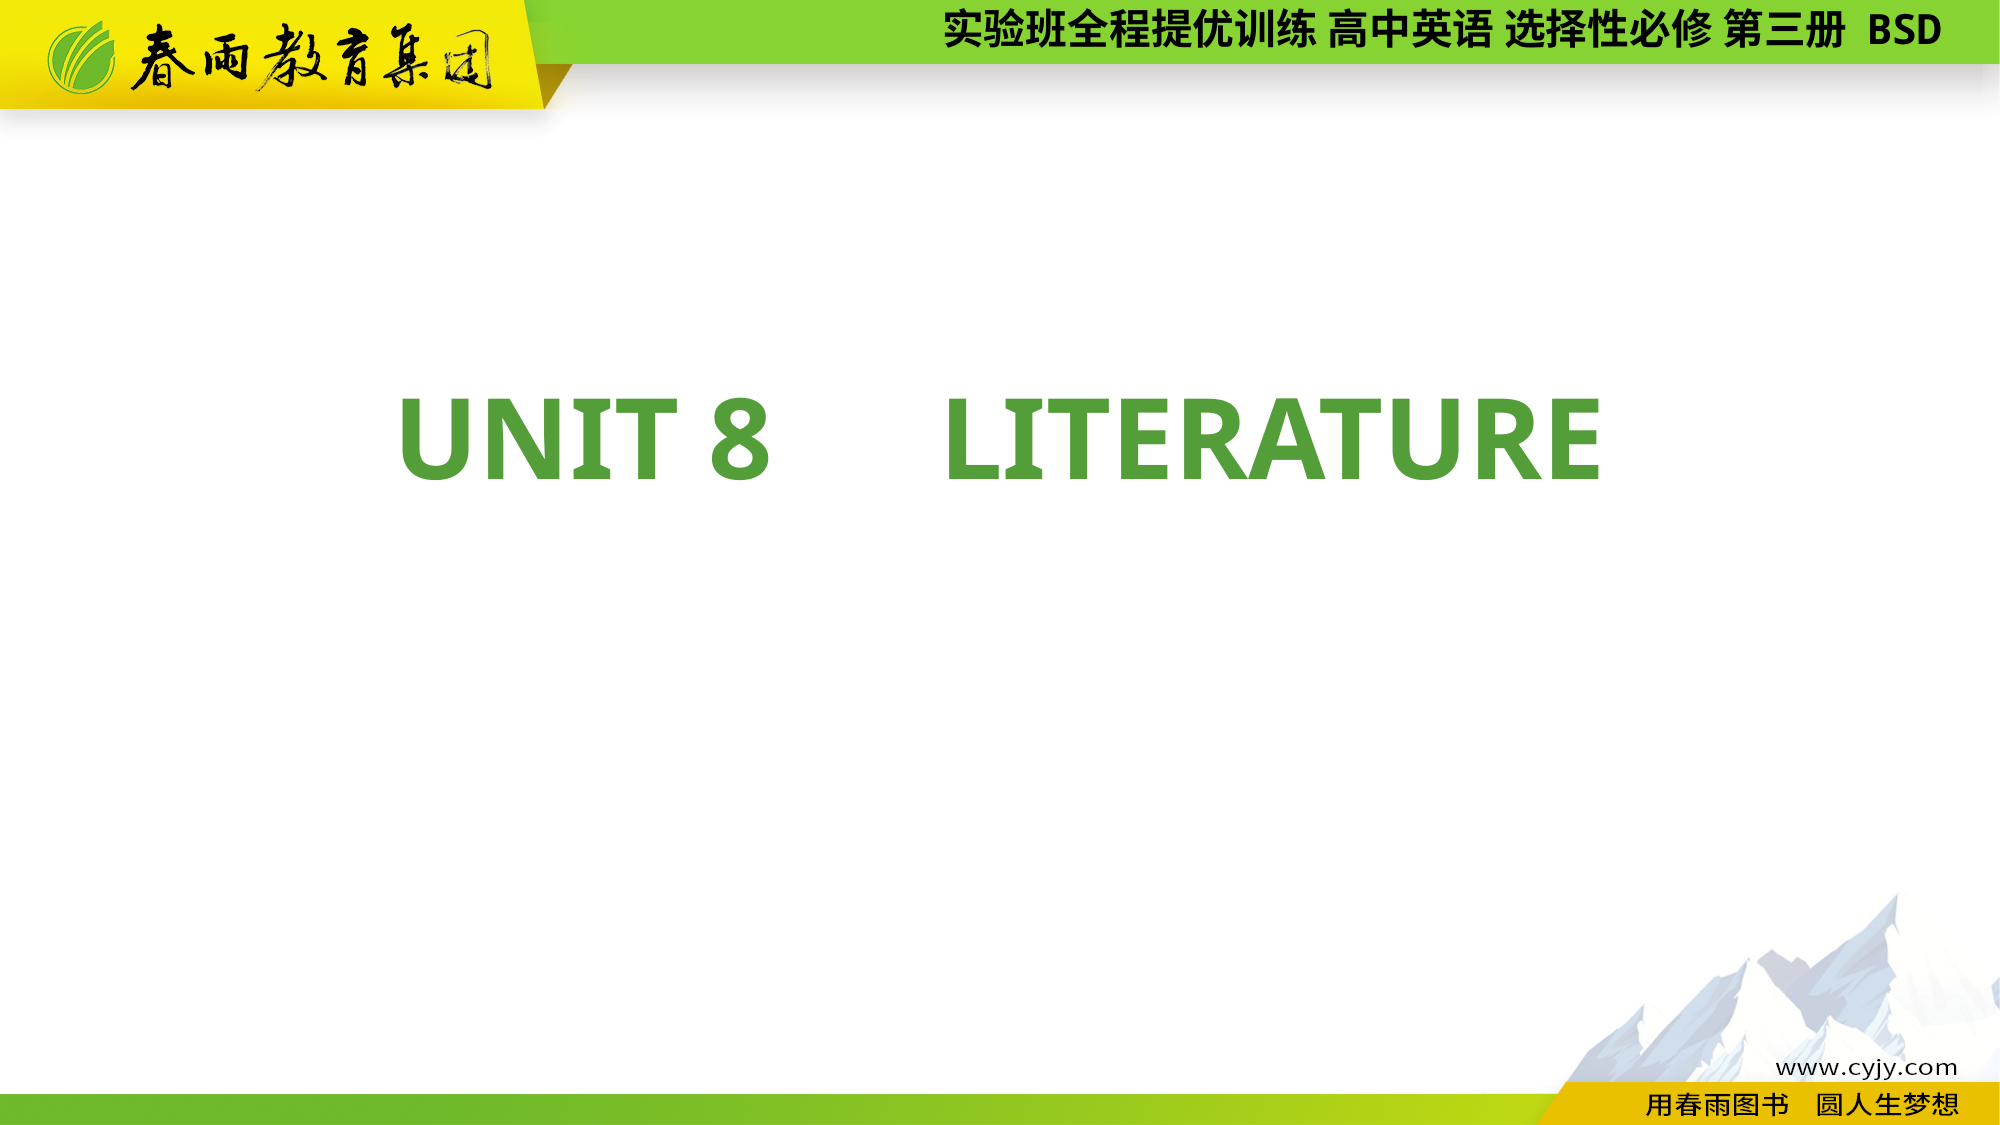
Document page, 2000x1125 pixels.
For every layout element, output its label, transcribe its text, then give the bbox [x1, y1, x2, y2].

text_box UNIT 8 LITERATURE [54, 291, 1946, 510]
picture [0, 0, 2000, 1125]
